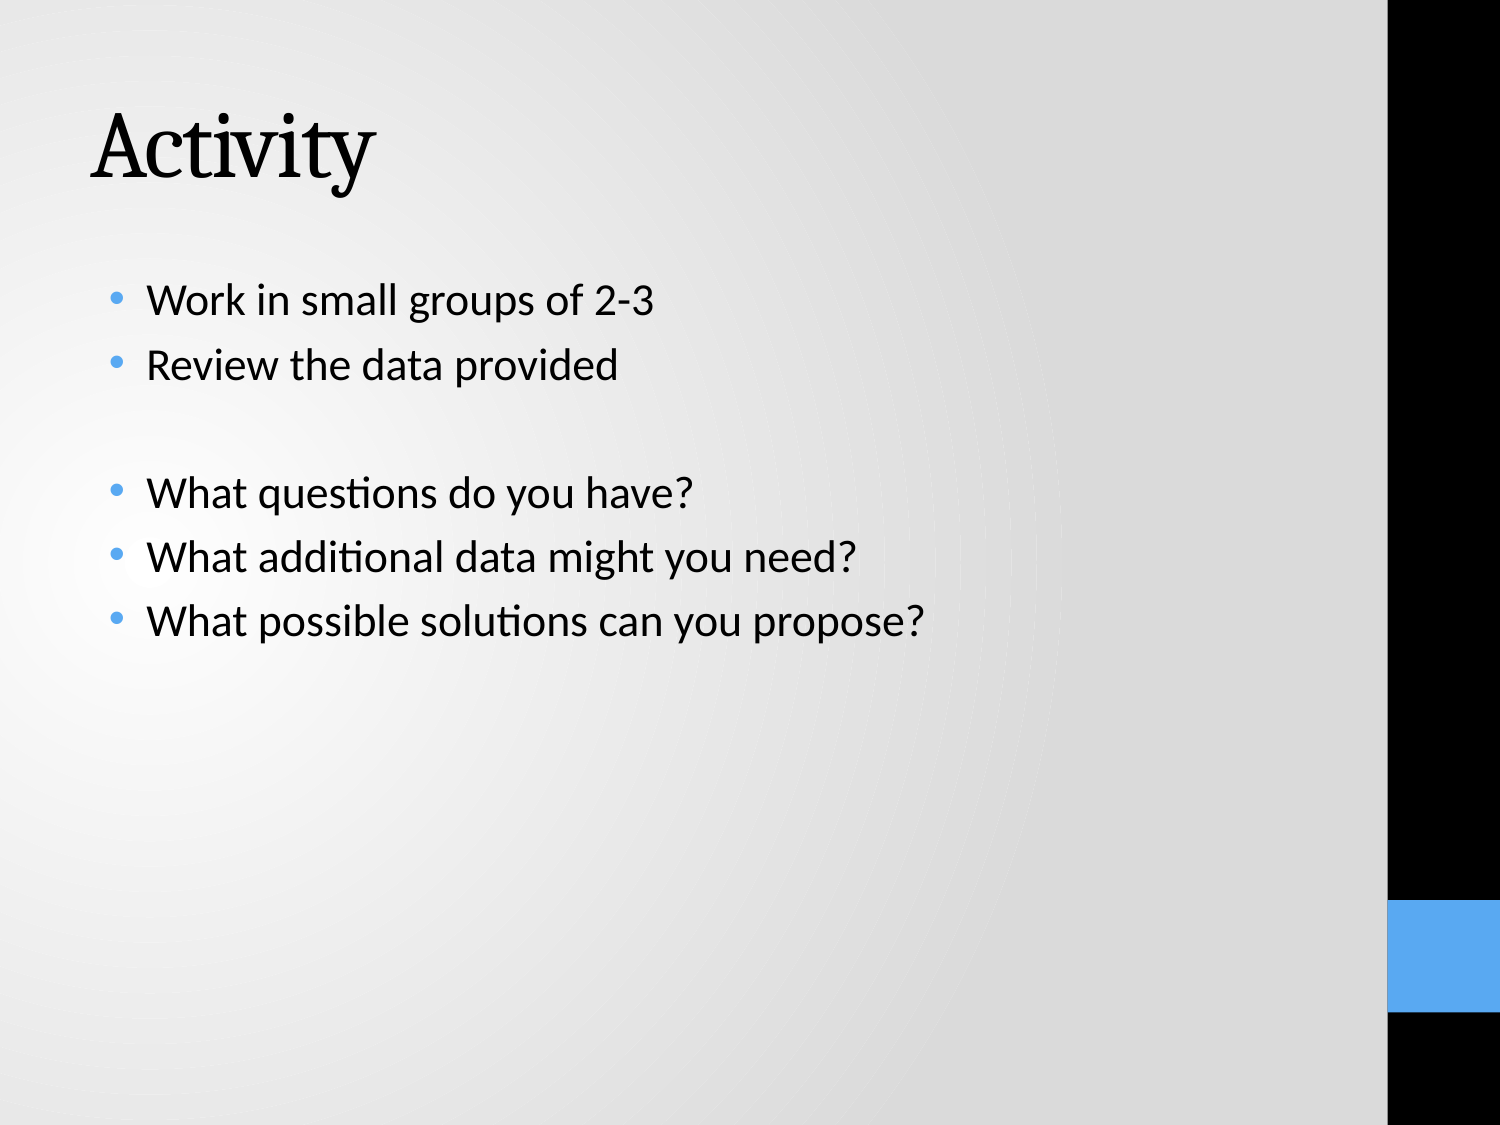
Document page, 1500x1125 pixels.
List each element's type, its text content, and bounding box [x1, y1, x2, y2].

list Work in small groups of 2-3 Review the data provided What questions do you have? What additional data might you need? What possible solutions can you propose? [75, 262, 1325, 1050]
title Activity [75, 45, 1325, 233]
